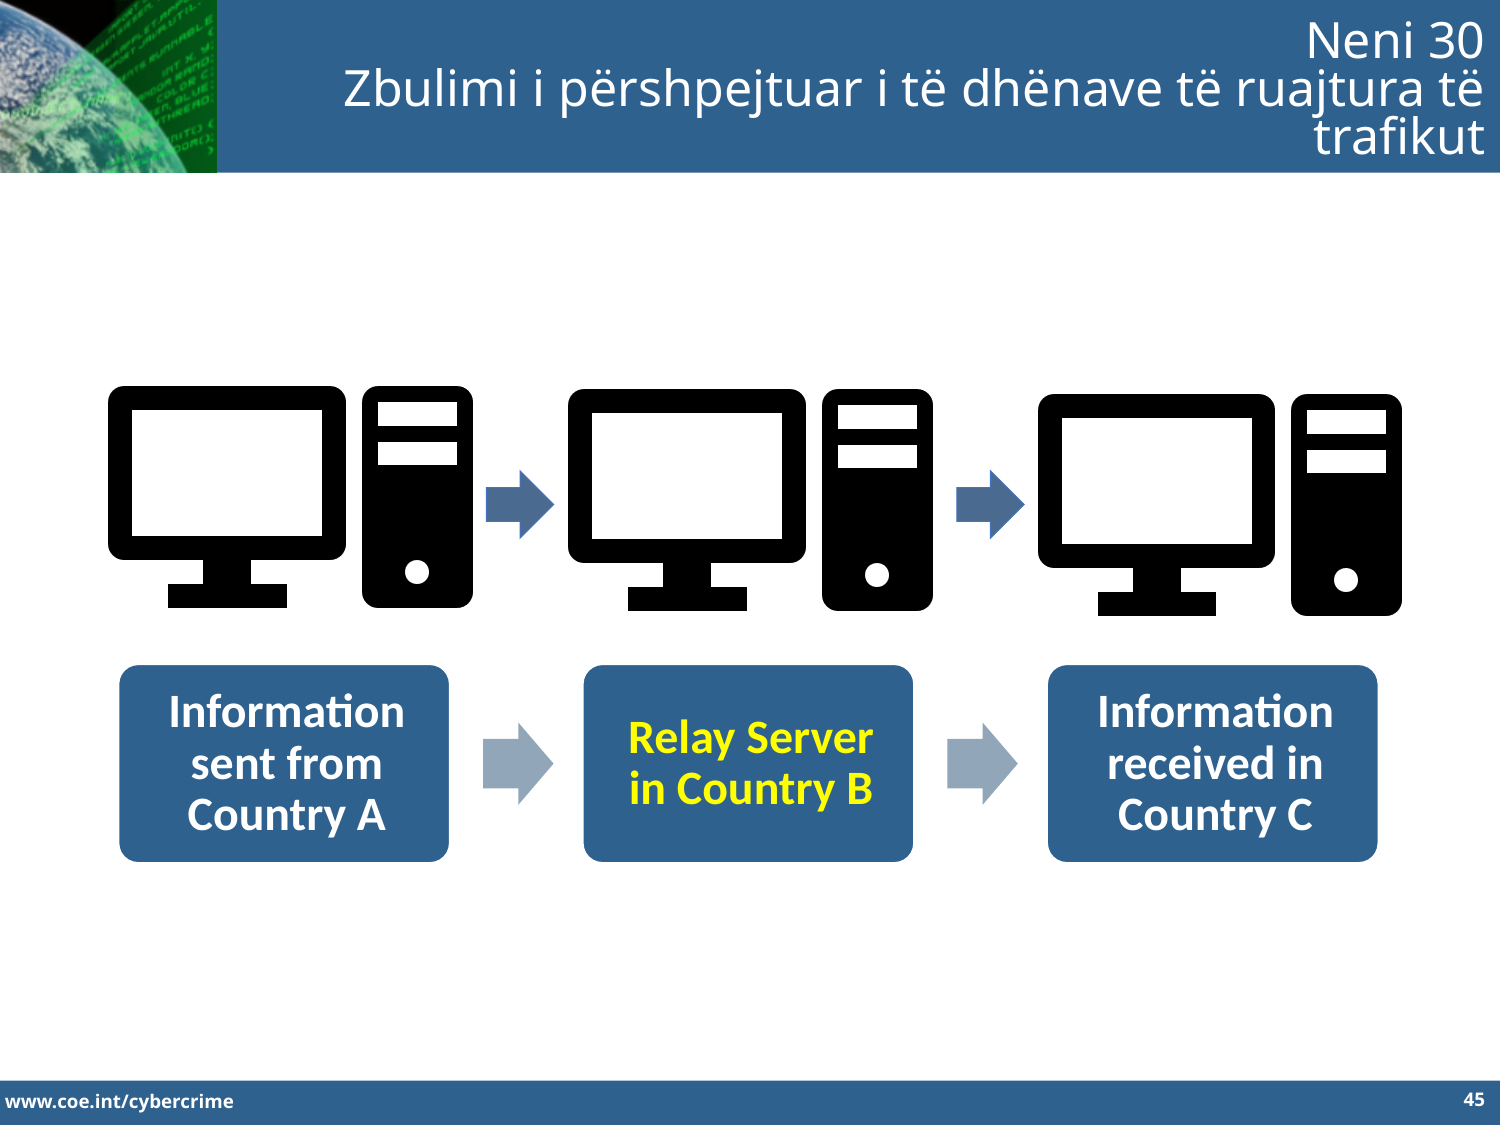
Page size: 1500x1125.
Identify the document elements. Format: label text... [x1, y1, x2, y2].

slide_number 45 [1149, 1079, 1500, 1125]
picture [1030, 315, 1409, 694]
picture [0, 1, 217, 173]
picture [560, 310, 940, 430]
text_box Neni 30 Zbulimi i përshpejtuar i të dhënave të ruajtura të trafikut [254, 15, 1500, 168]
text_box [117, 430, 1380, 1097]
picture [100, 307, 480, 686]
